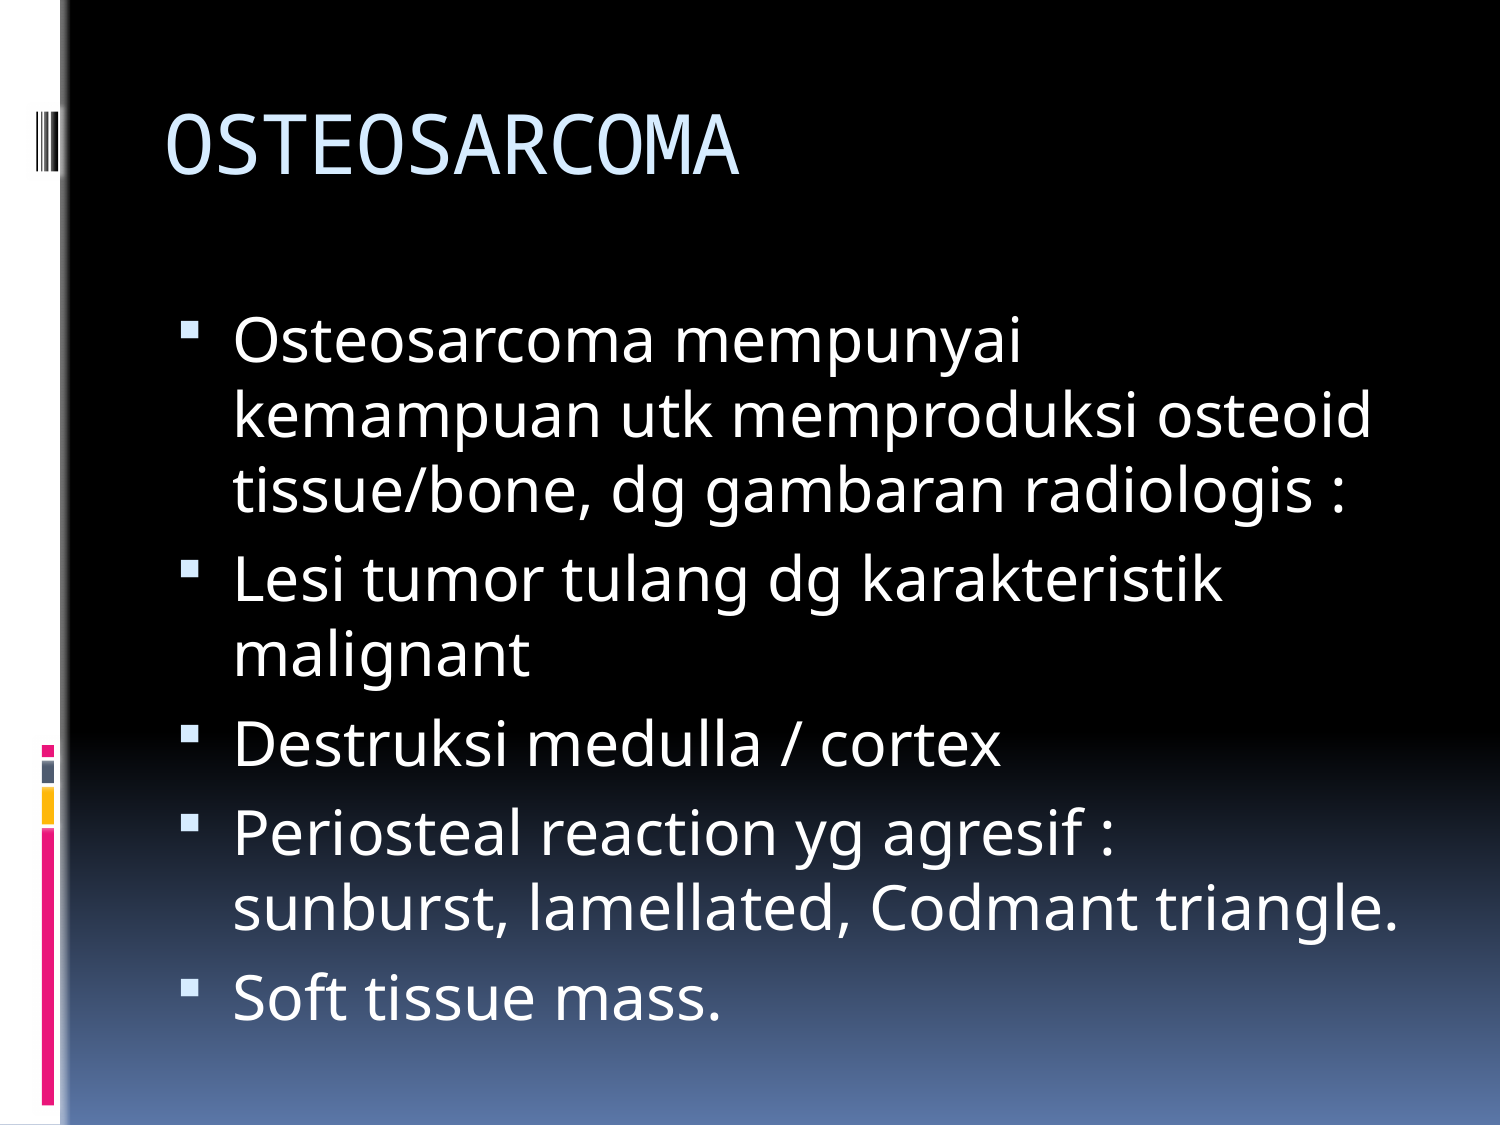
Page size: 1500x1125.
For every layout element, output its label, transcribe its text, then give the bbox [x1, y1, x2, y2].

list Osteosarcoma mempunyai kemampuan utk memproduksi osteoid tissue/bone, dg gambaran radiologis : Lesi tumor tulang dg karakteristik malignant Destruksi medulla / cortex Periosteal reaction yg agresif : sunburst, lamellated, Codmant triangle. Soft tissue mass. [150, 292, 1425, 1043]
title OSTEOSARCOMA [150, 83, 1425, 234]
